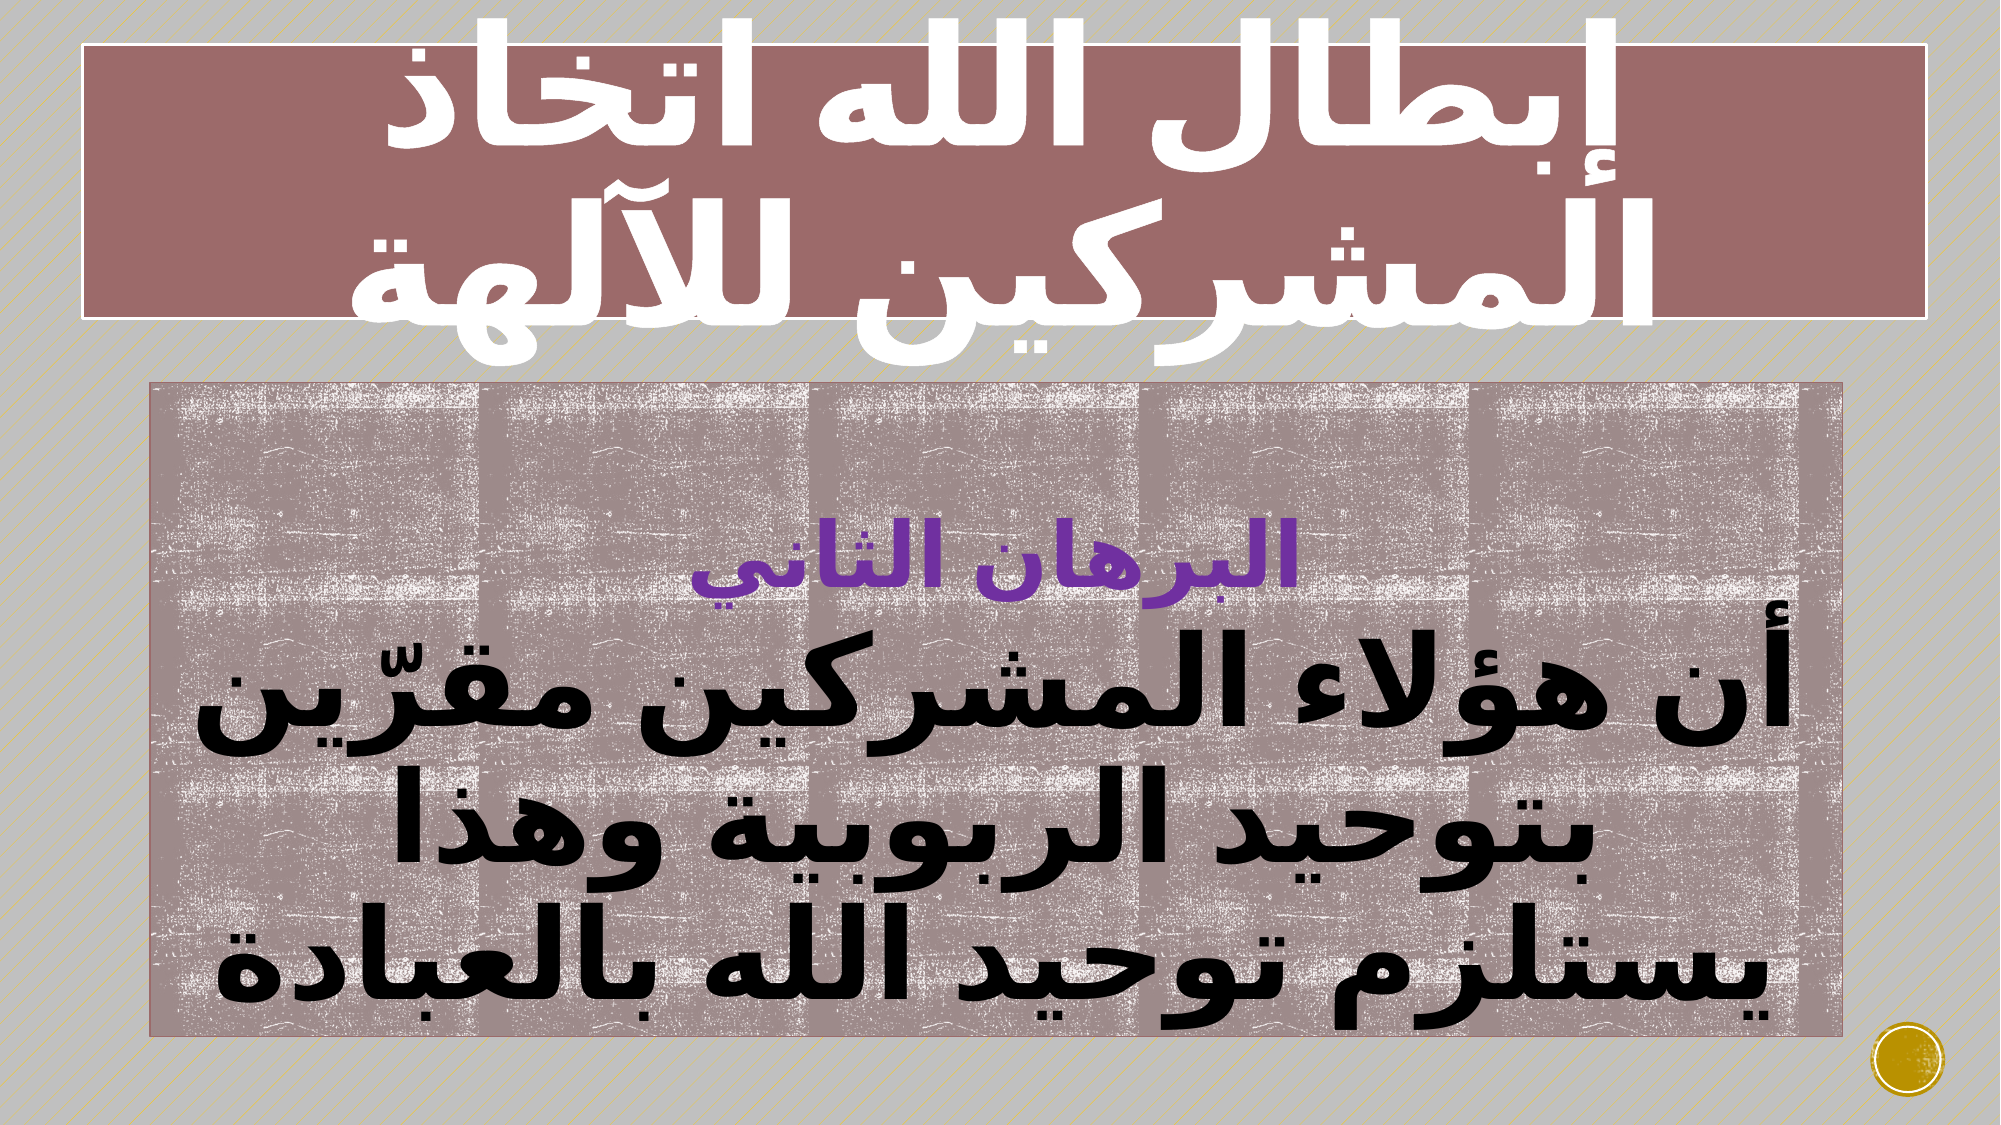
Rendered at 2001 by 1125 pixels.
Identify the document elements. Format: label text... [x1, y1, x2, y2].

title إبطال الله اتخاذ المشركين للآلهة [81, 43, 1928, 320]
list البرهان الثاني أن هؤلاء المشركين مقرّين بتوحيد الربوبية وهذا يستلزم توحيد الله بالعبادة [149, 382, 1843, 1037]
